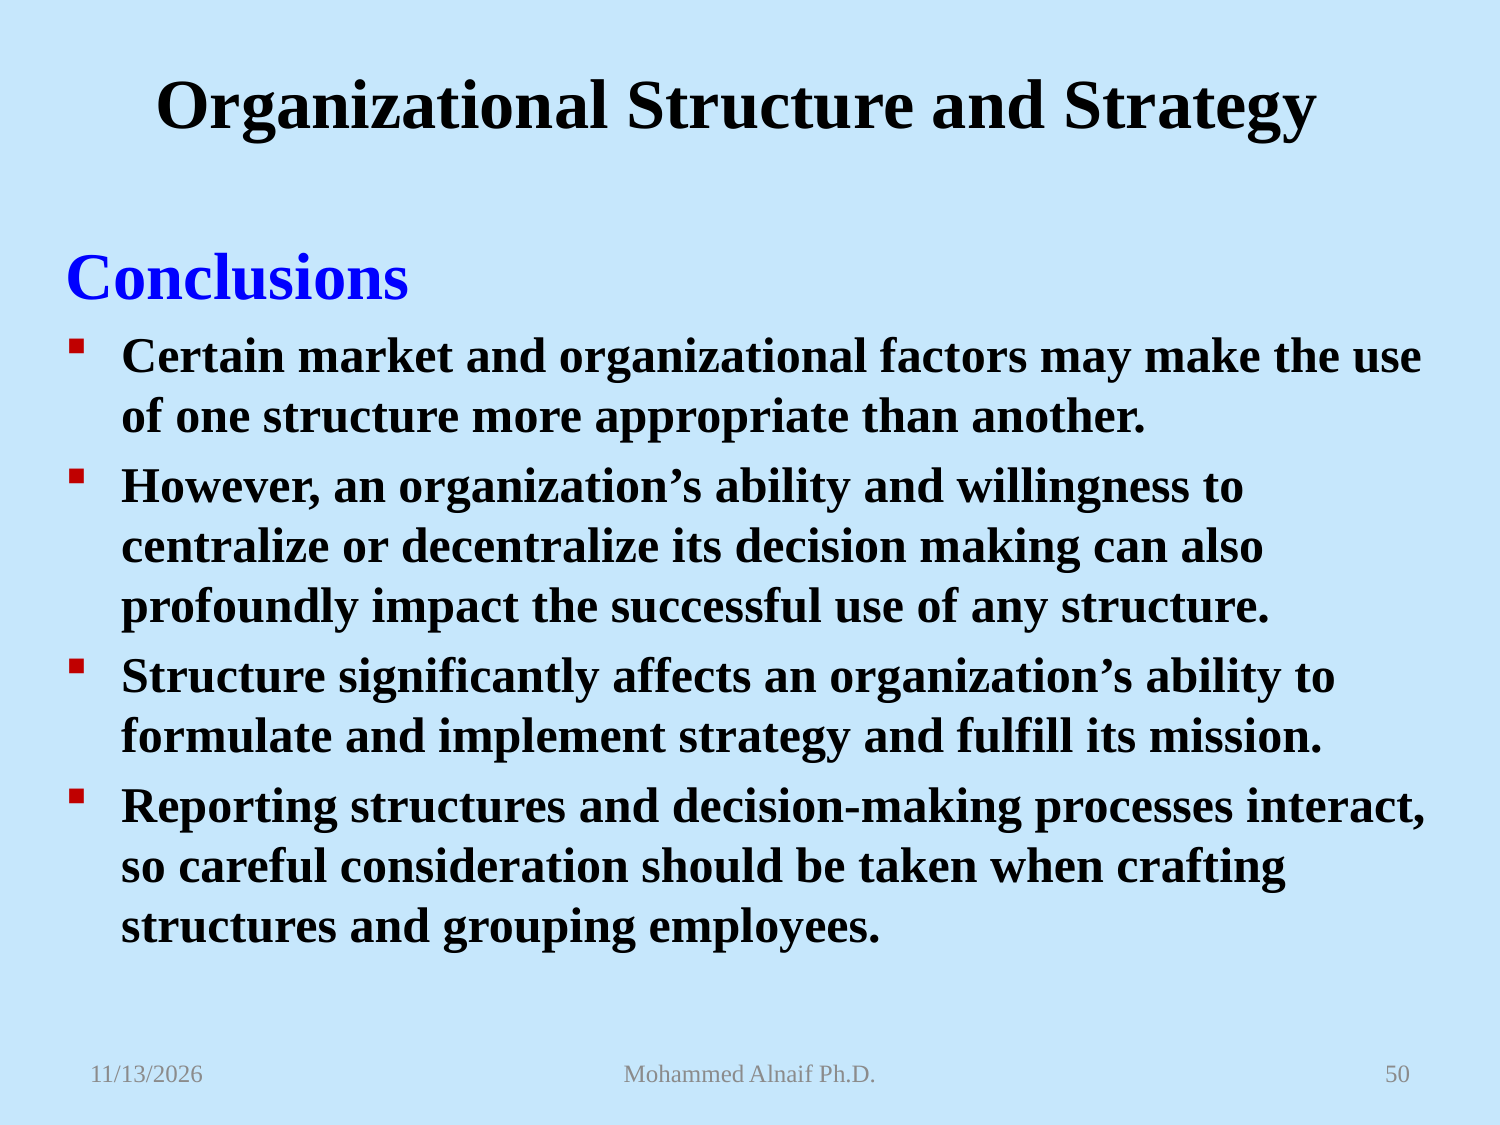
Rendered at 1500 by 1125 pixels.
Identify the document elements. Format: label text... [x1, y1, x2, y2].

title Organizational Structure and Strategy [99, 50, 1375, 150]
subtitle Conclusions Certain market and organizational factors may make the use of one structure more appropriate than another. However, an organization’s ability and willingness to centralize or decentralize its decision making can also profoundly impact the successful use of any structure. Structure significantly affects an organization’s ability to formulate and implement strategy and fulfill its mission. Reporting structures and decision-making processes interact, so careful consideration should be taken when crafting structures and grouping employees. [50, 224, 1463, 1038]
slide_number 50 [1074, 1042, 1425, 1103]
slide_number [75, 1042, 425, 1103]
footer Mohammed Alnaif Ph.D. [512, 1042, 988, 1103]
